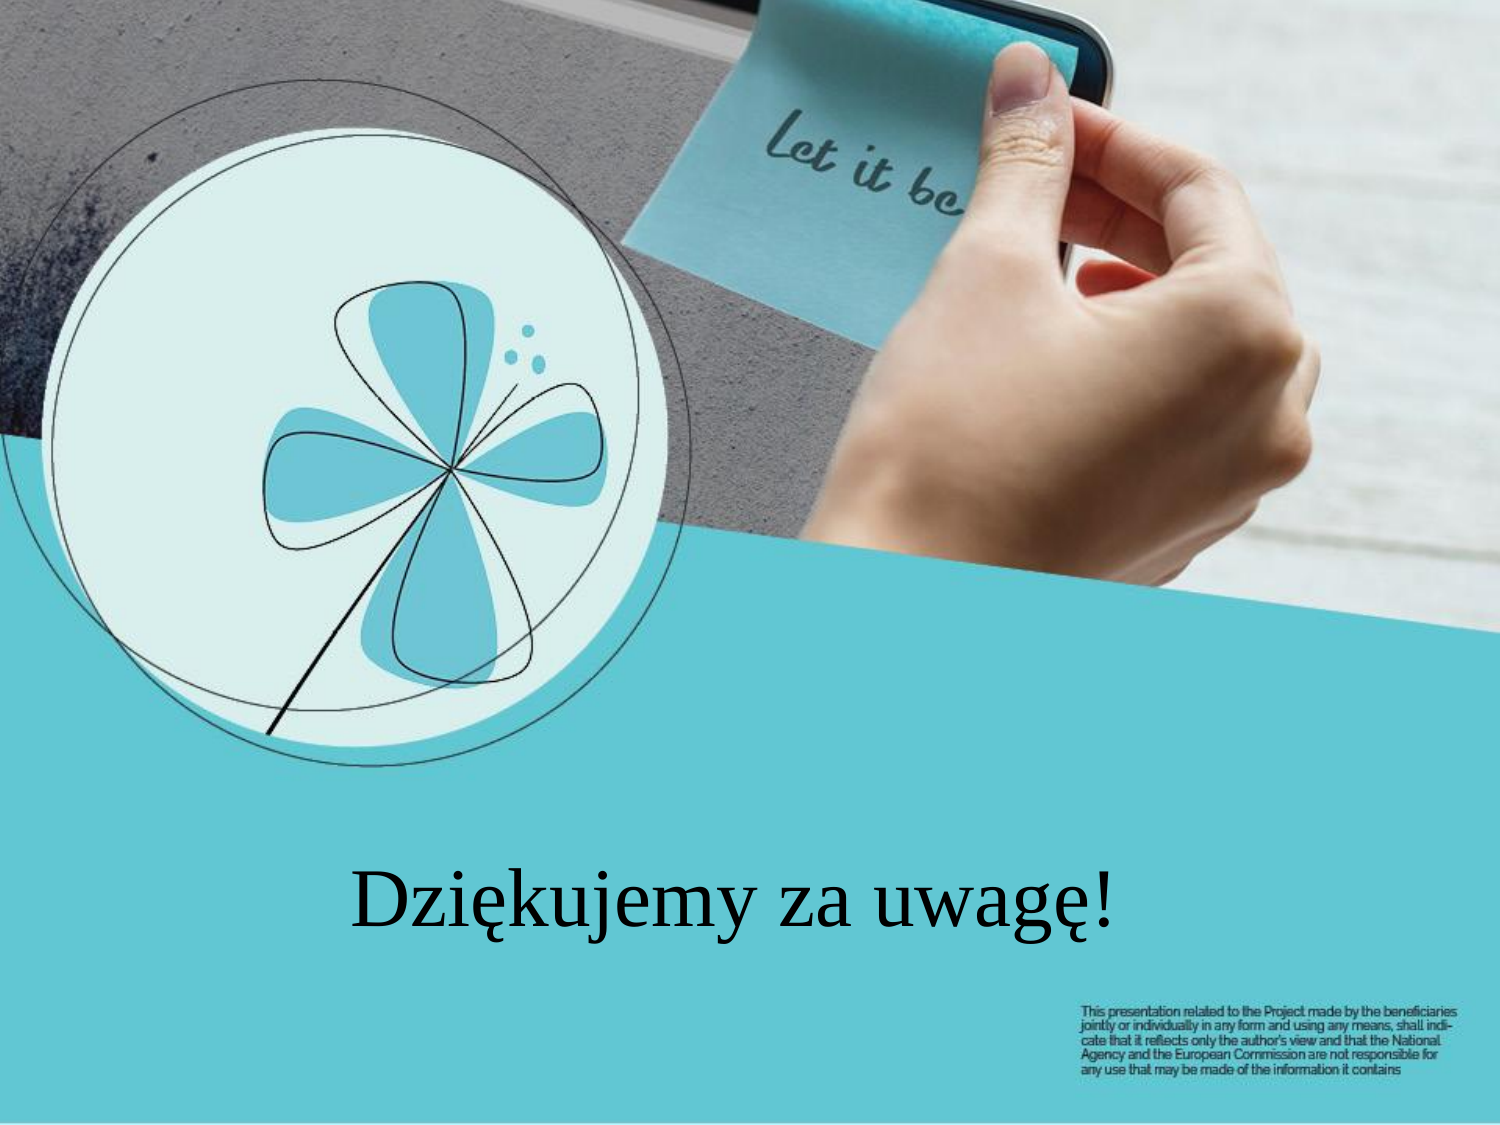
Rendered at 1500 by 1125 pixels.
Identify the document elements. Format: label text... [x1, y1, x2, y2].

text_box Dziękujemy za uwagę! [336, 836, 1331, 951]
picture [0, 0, 1500, 1125]
